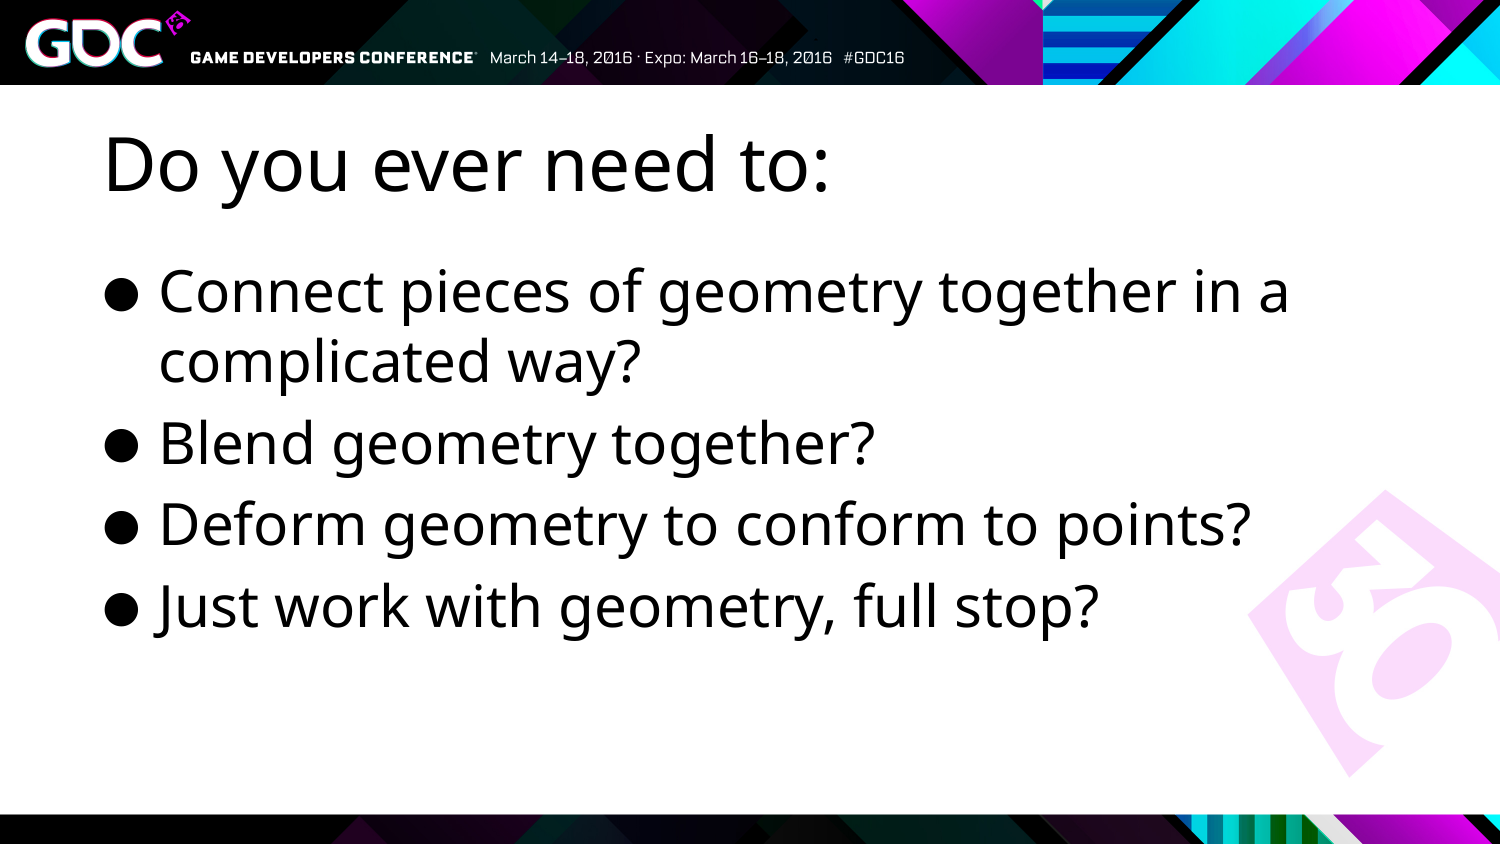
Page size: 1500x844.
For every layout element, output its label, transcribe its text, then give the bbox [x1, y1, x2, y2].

picture [0, 0, 1500, 844]
title Do you ever need to: [87, 109, 1413, 238]
list Connect pieces of geometry together in a complicated way? Blend geometry together? Deform geometry to conform to points? Just work with geometry, full stop? [87, 246, 1413, 697]
